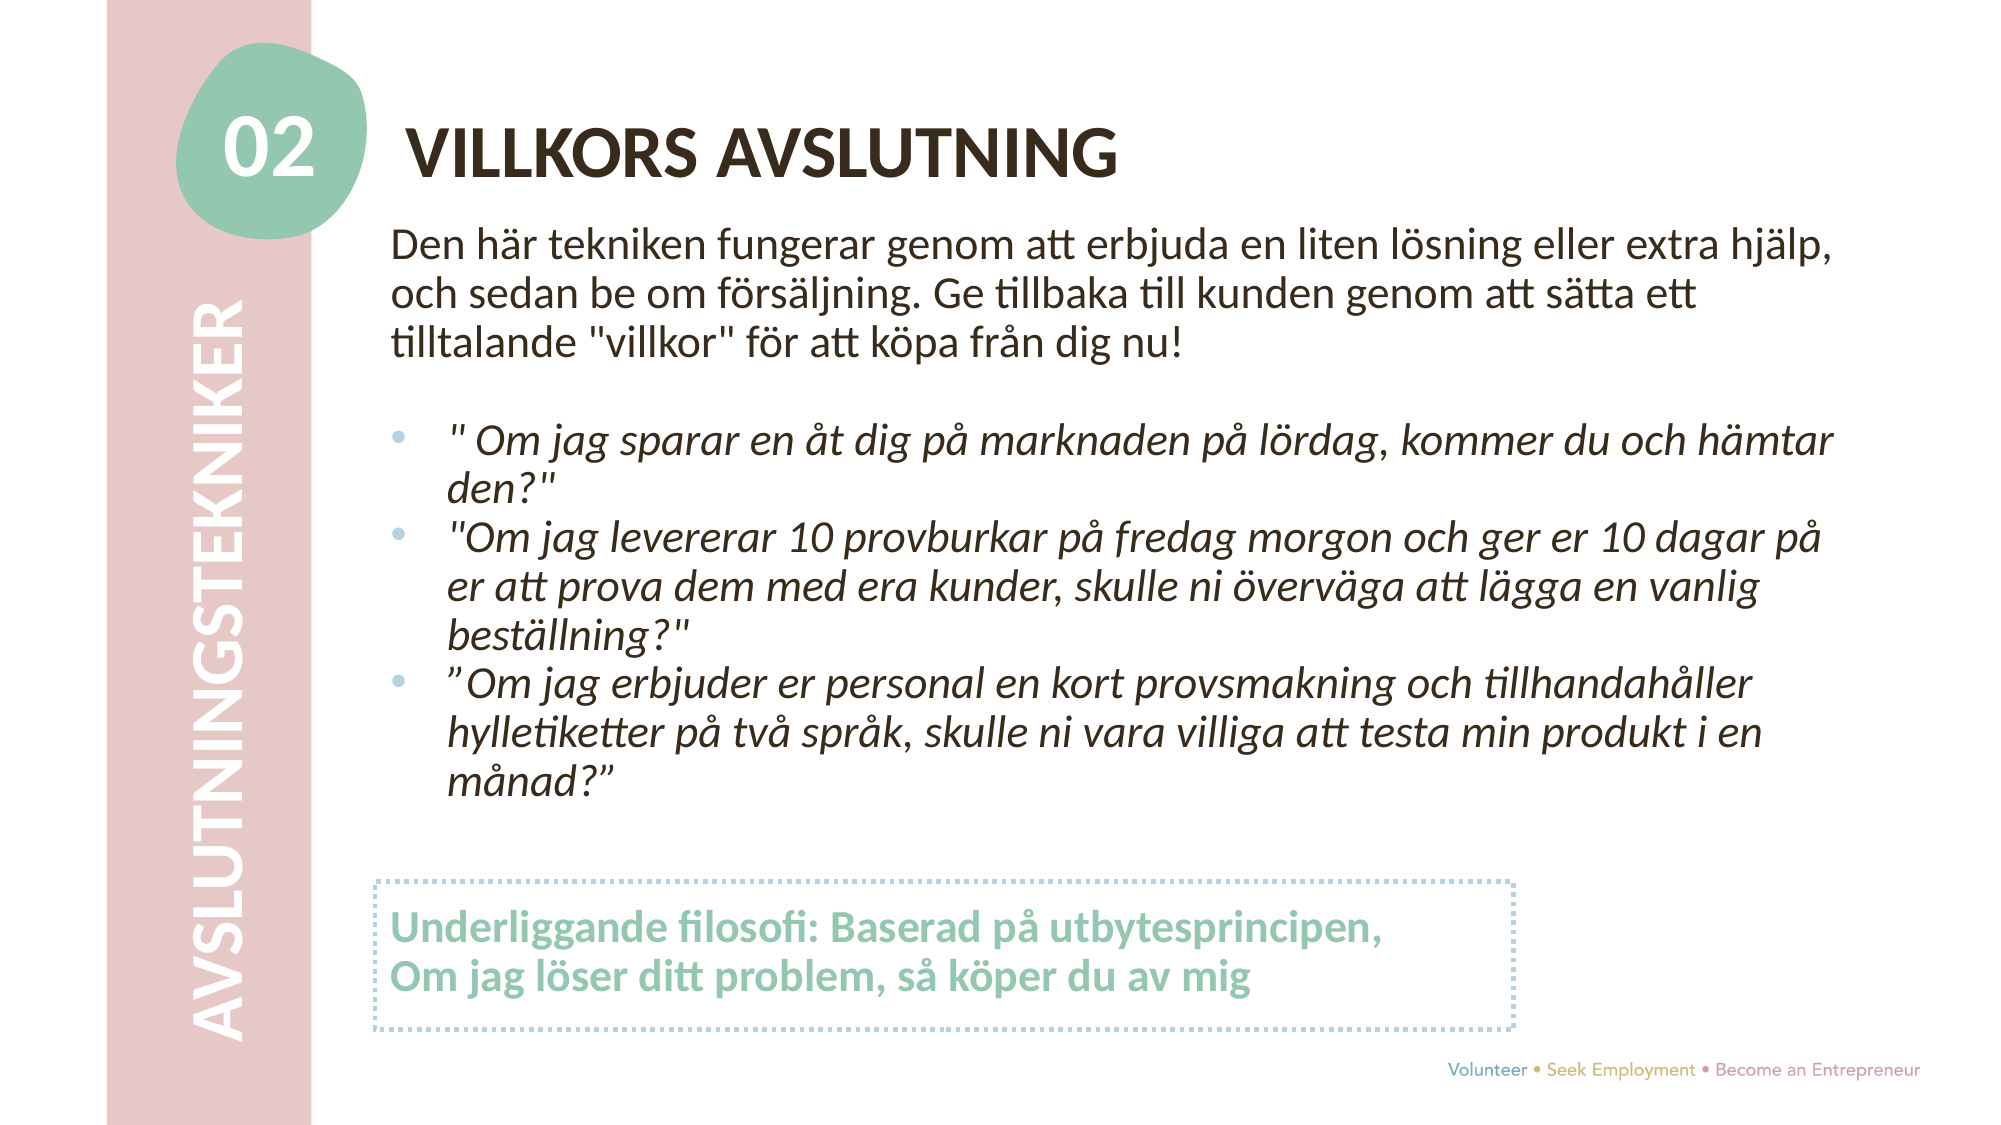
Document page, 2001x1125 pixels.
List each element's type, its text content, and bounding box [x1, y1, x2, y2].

list VILLKORS AVSLUTNING [390, 94, 1697, 212]
text_box [106, 0, 312, 1125]
picture [1418, 1046, 1971, 1103]
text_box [175, 42, 367, 297]
list Den här tekniken fungerar genom att erbjuda en liten lösning eller extra hjälp, och sedan be om försäljning. Ge tillbaka till kunden genom att sätta ett tilltalande "villkor" för att köpa från dig nu! " Om jag sparar en åt dig på marknaden på lördag, kommer du och hämtar den?" "Om jag levererar 10 provburkar på fredag morgon och ger er 10 dagar på er att prova dem med era kunder, skulle ni överväga att lägga en vanlig beställning?" ”Om jag erbjuder er personal en kort provsmakning och tillhandahåller hylletiketter på två språk, skulle ni vara villiga att testa min produkt i en månad?” Underliggande filosofi: Baserad på utbytesprincipen, Om jag löser ditt problem, så köper du av mig [375, 212, 1880, 1060]
text_box AVSLUTNINGSTEKNIKER​ [170, 0, 346, 1057]
text_box [374, 881, 1515, 1030]
